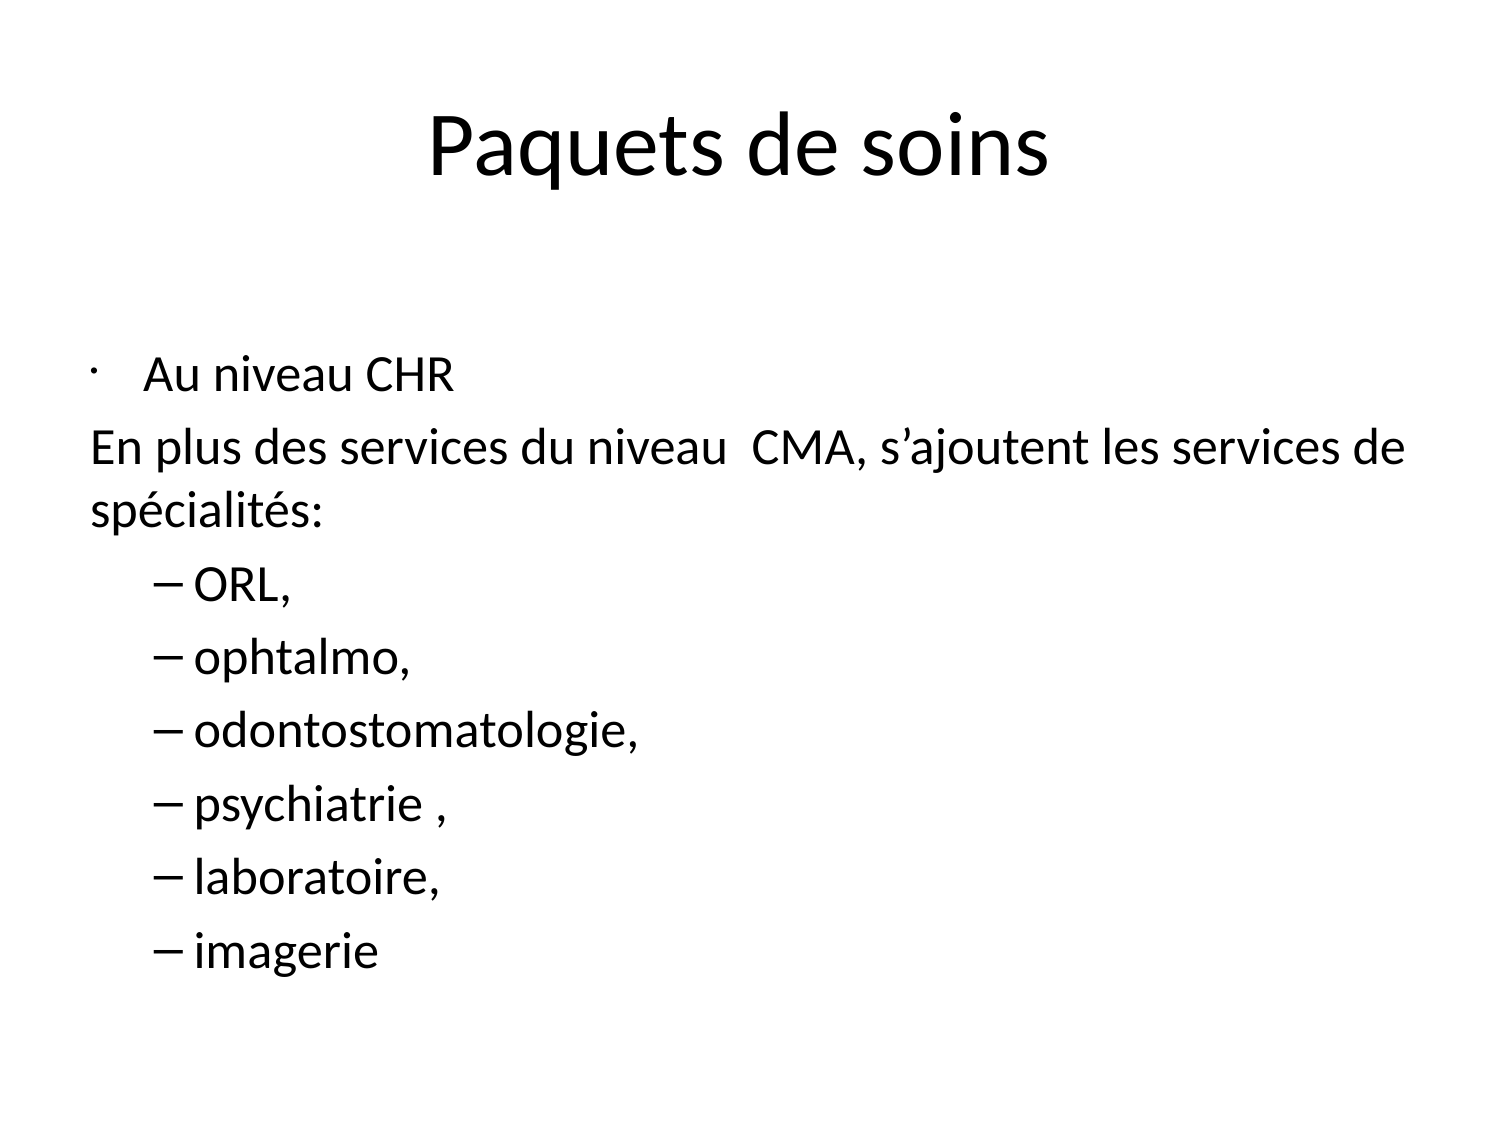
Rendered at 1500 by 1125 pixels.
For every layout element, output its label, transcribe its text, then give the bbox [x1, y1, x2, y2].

title Paquets de soins [75, 45, 1425, 233]
list Au niveau CHR En plus des services du niveau CMA, s’ajoutent les services de spécialités: ORL, ophtalmo, odontostomatologie, psychiatrie , laboratoire, imagerie [75, 262, 1425, 1005]
